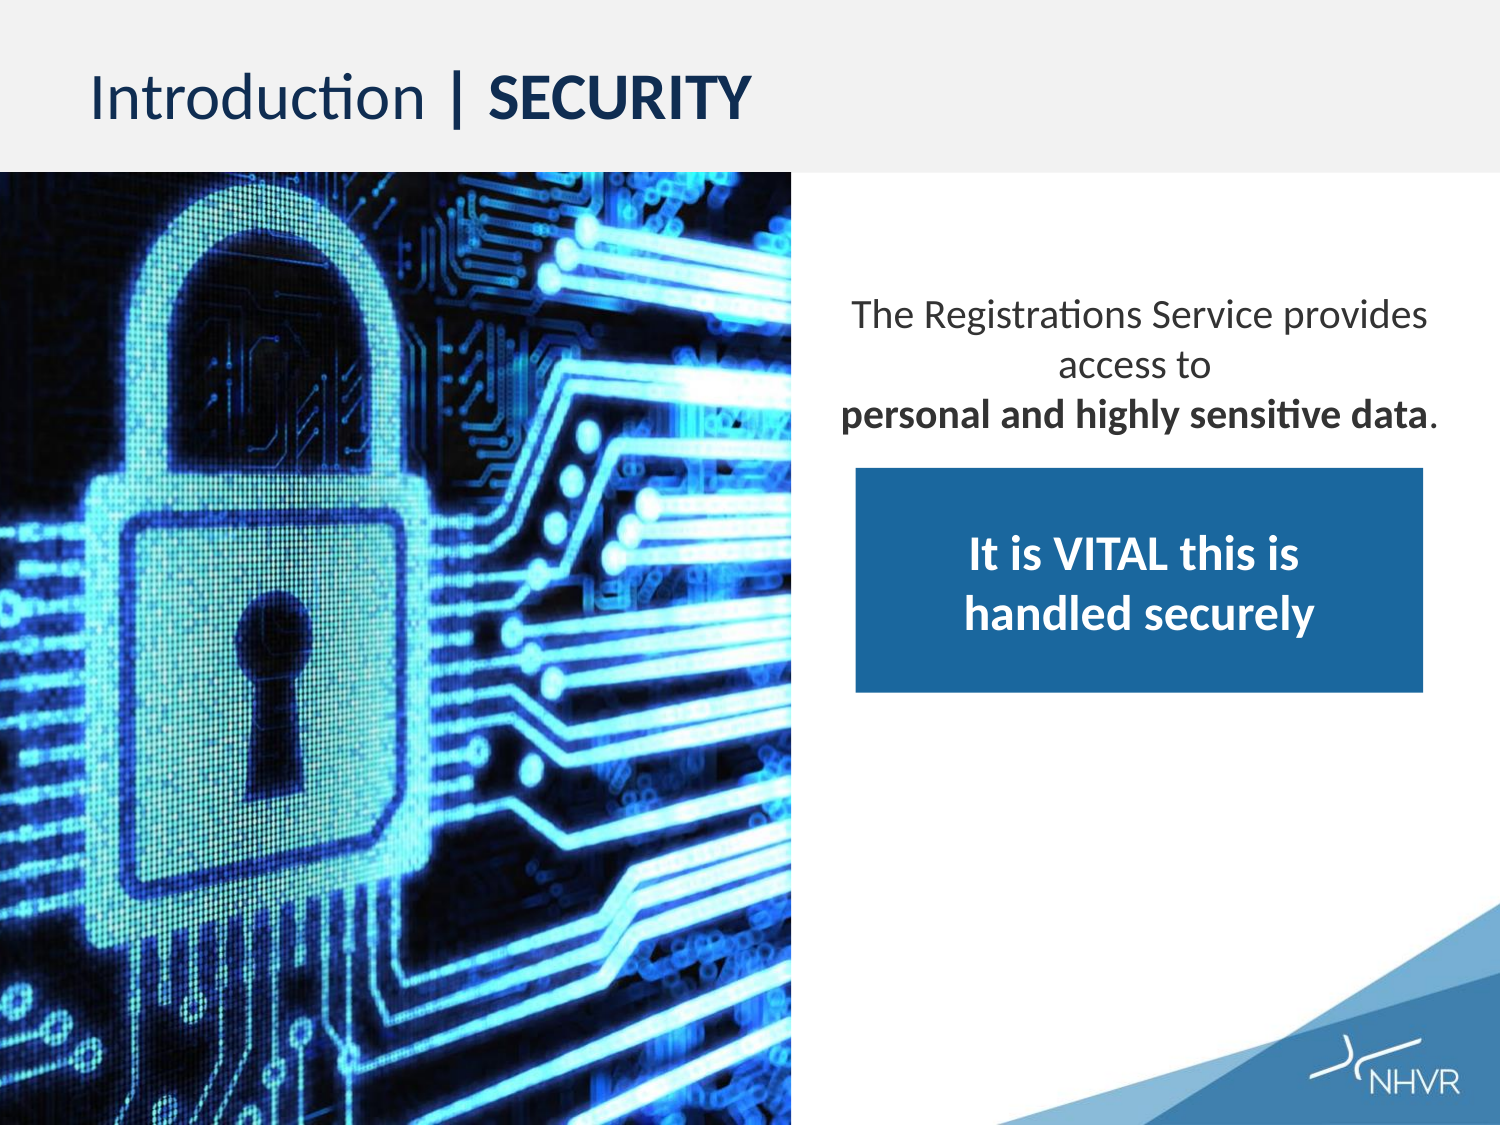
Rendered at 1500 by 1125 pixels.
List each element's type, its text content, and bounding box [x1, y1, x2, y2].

text_box It is VITAL this is handled securely [855, 467, 1424, 693]
list The Registrations Service provides access to personal and highly sensitive data. [820, 278, 1459, 1083]
title Introduction | SECURITY [75, 45, 1425, 173]
picture [0, 172, 1500, 1125]
